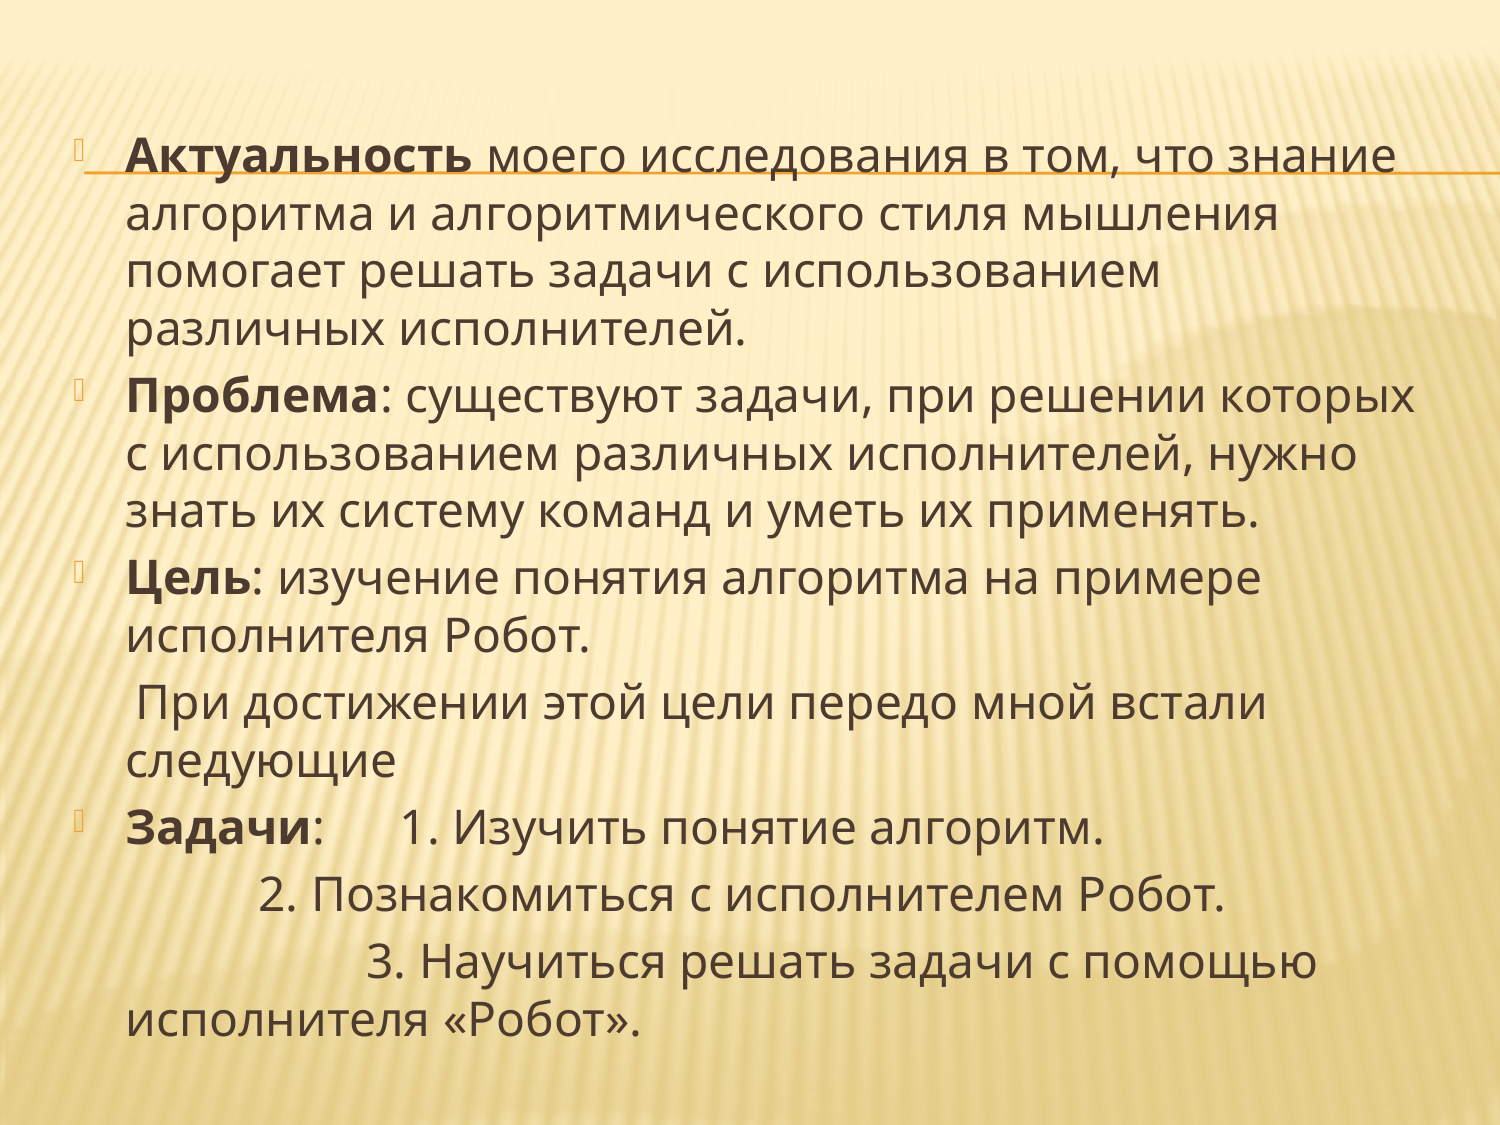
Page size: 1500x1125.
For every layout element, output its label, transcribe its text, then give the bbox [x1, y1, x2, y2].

list Актуальность моего исследования в том, что знание алгоритма и алгоритмического стиля мышления помогает решать задачи с использованием различных исполнителей. Проблема: существуют задачи, при решении которых с использованием различных исполнителей, нужно знать их систему команд и уметь их применять. Цель: изучение понятия алгоритма на примере исполнителя Робот. При достижении этой цели передо мной встали следующие Задачи: 1. Изучить понятие алгоритм. 2. Познакомиться с исполнителем Робот. 3. Научиться решать задачи с помощью исполнителя «Робот». [58, 117, 1442, 1125]
